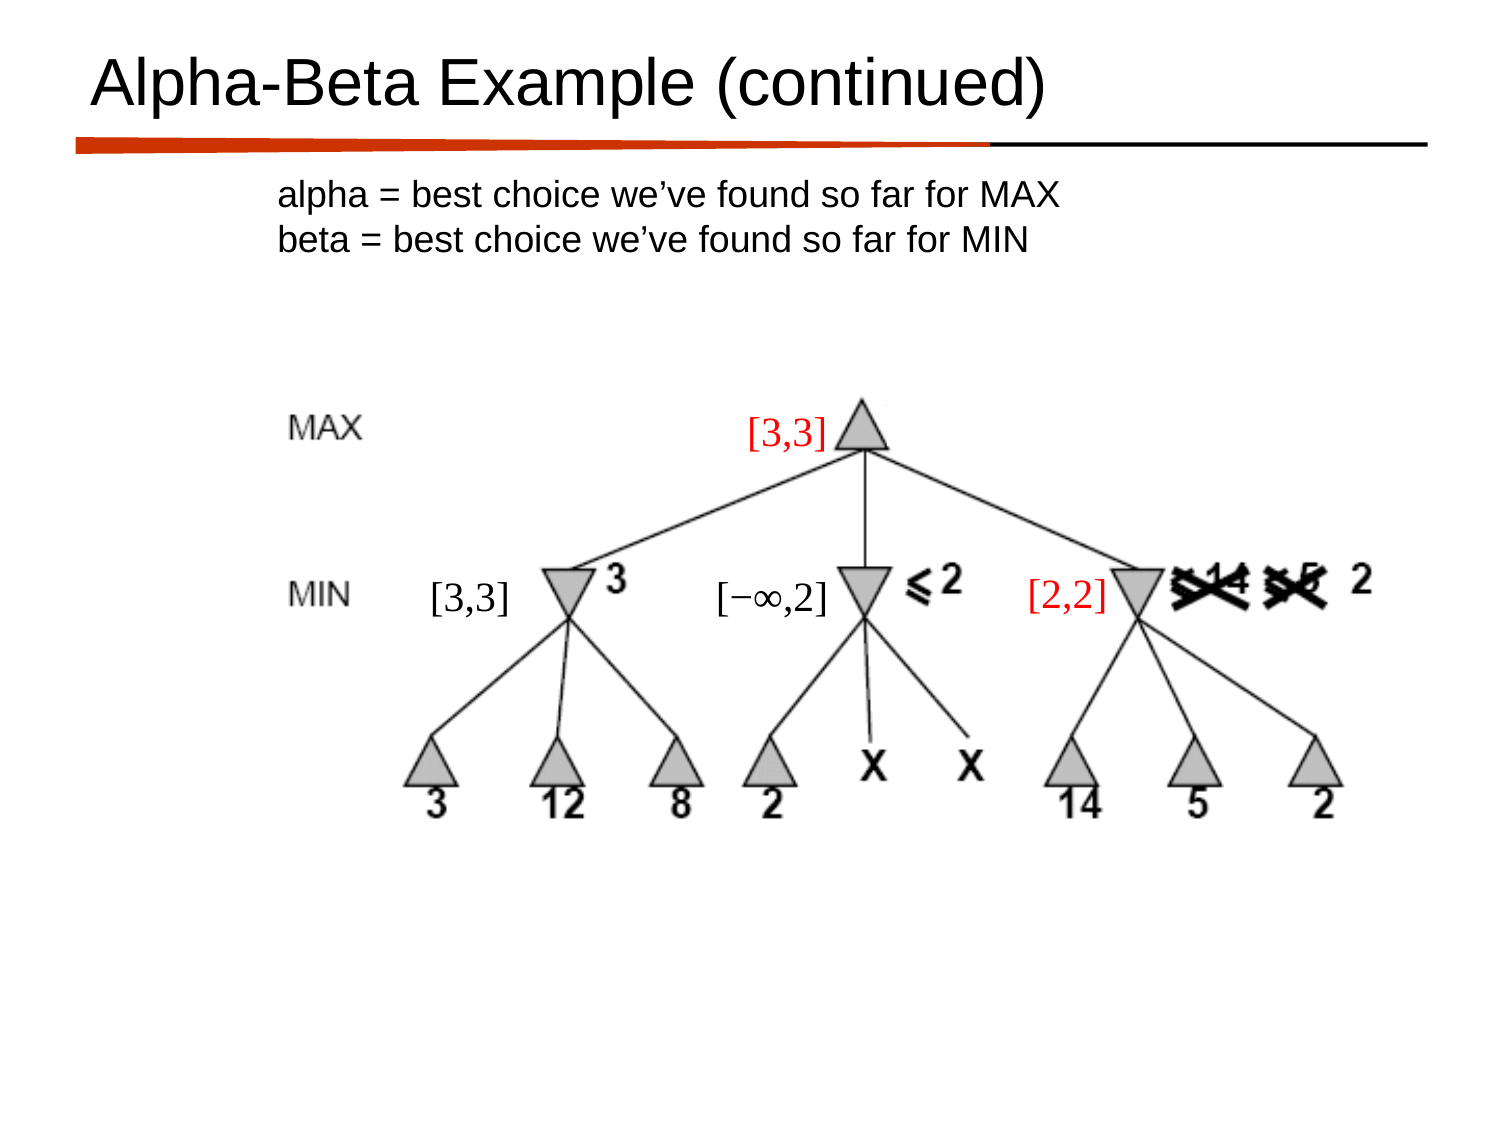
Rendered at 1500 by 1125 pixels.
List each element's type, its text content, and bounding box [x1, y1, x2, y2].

picture [262, 384, 1488, 876]
text_box alpha = best choice we’ve found so far for MAX beta = best choice we’ve found so far for MIN [262, 162, 1138, 268]
title Alpha-Beta Example (continued) [74, 24, 1426, 133]
